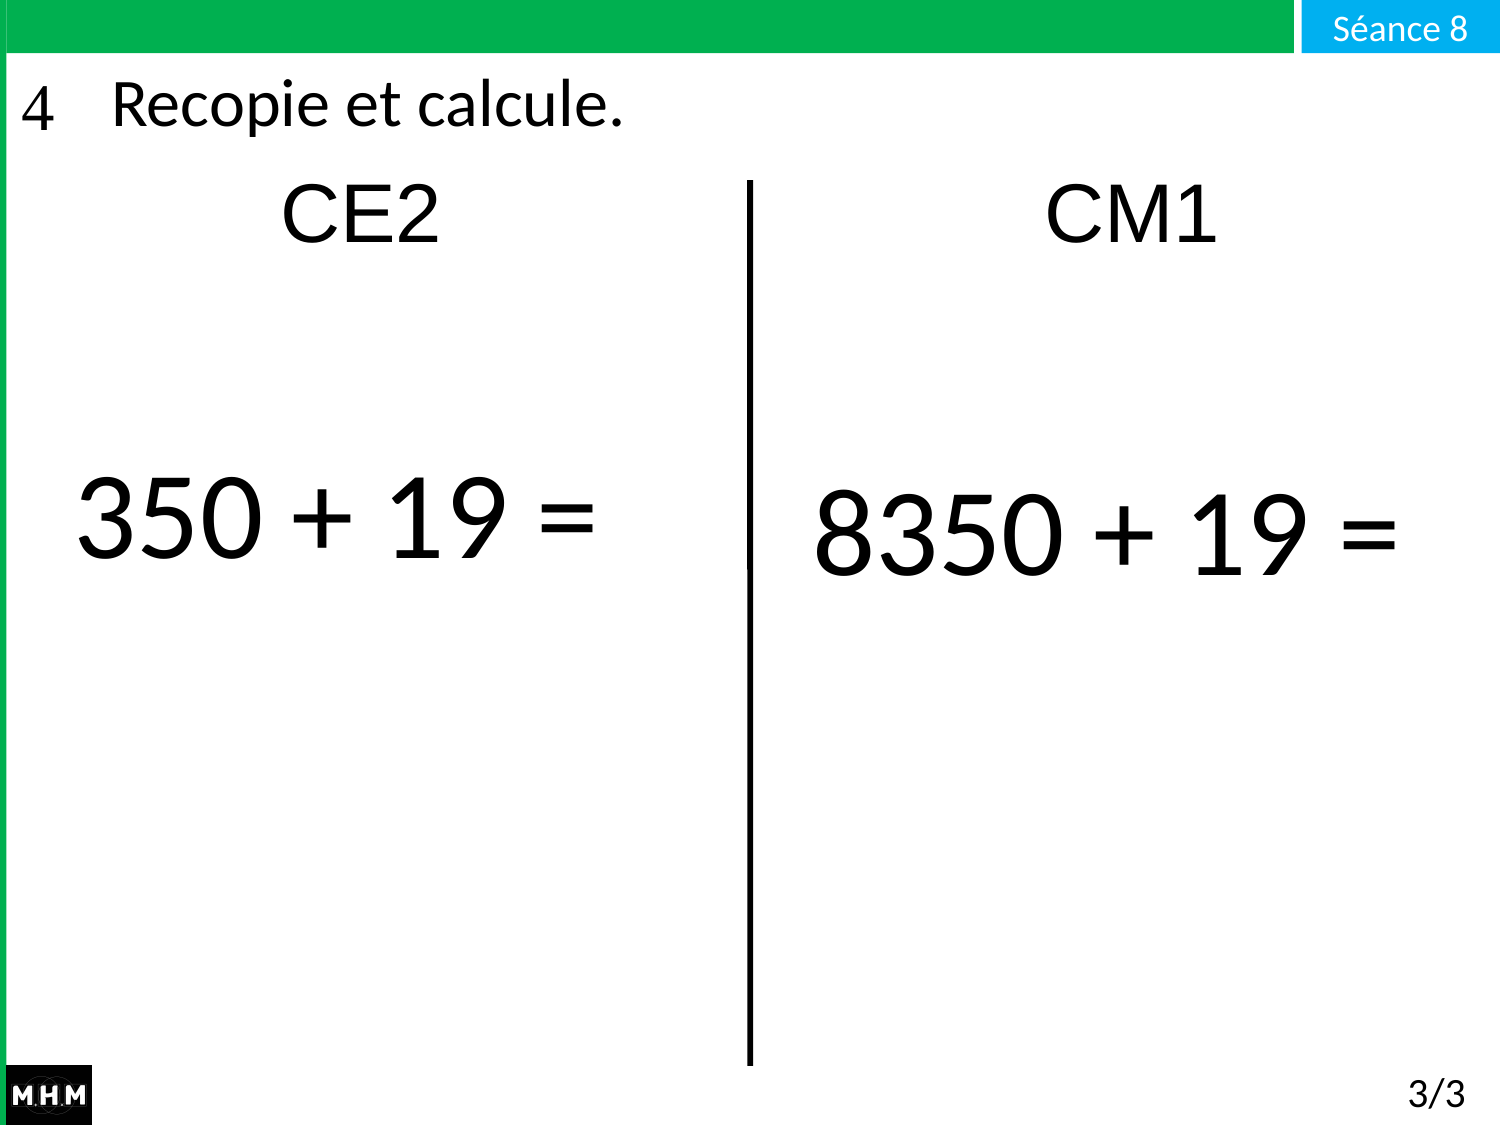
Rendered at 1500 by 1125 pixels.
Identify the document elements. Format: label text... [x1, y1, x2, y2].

text_box 350 + 19 = [59, 425, 750, 591]
title Recopie et calcule. [96, 60, 1391, 150]
picture [6, 1065, 92, 1125]
text_box CE2 CM1 [265, 152, 1240, 260]
text_box 350 + 19 = [751, 425, 859, 591]
text_box 8350 + 19 = [797, 442, 1418, 608]
list 3/3 [1373, 1064, 1500, 1125]
